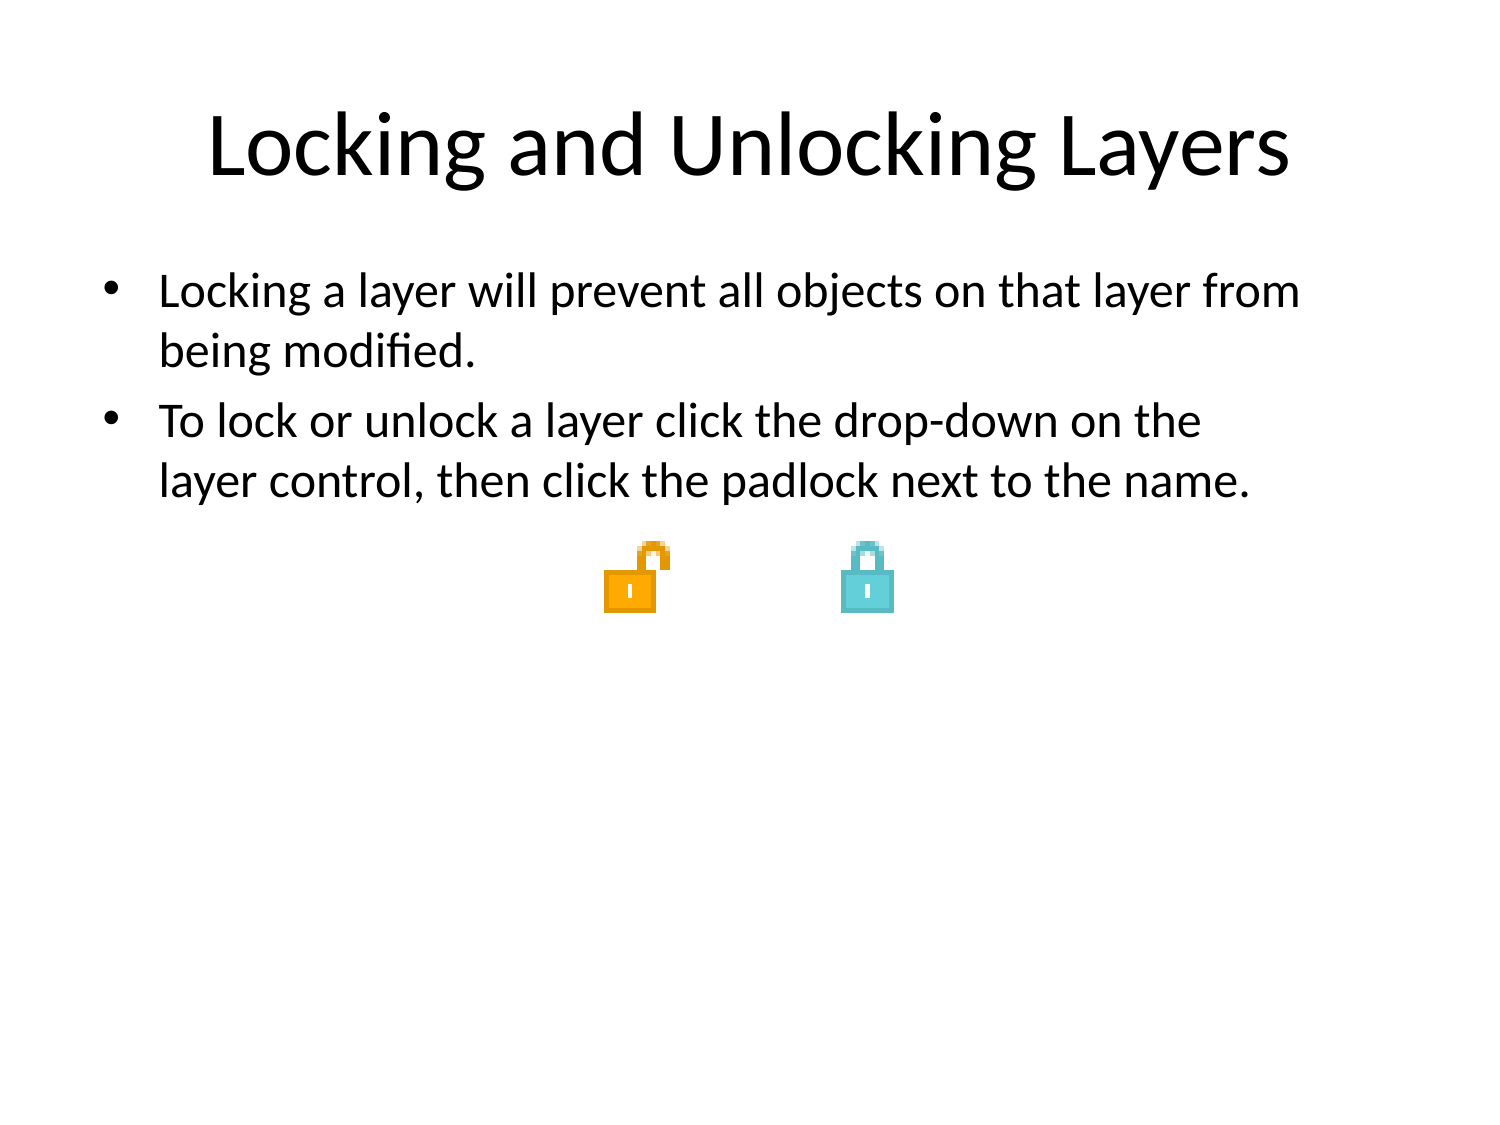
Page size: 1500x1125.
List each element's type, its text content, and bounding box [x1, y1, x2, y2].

picture [599, 537, 676, 618]
list Locking a layer will prevent all objects on that layer from being modified. To lock or unlock a layer click the drop-down on the layer control, then click the padlock next to the name. [87, 249, 1325, 950]
title Locking and Unlocking Layers [75, 45, 1425, 233]
picture [837, 537, 899, 618]
